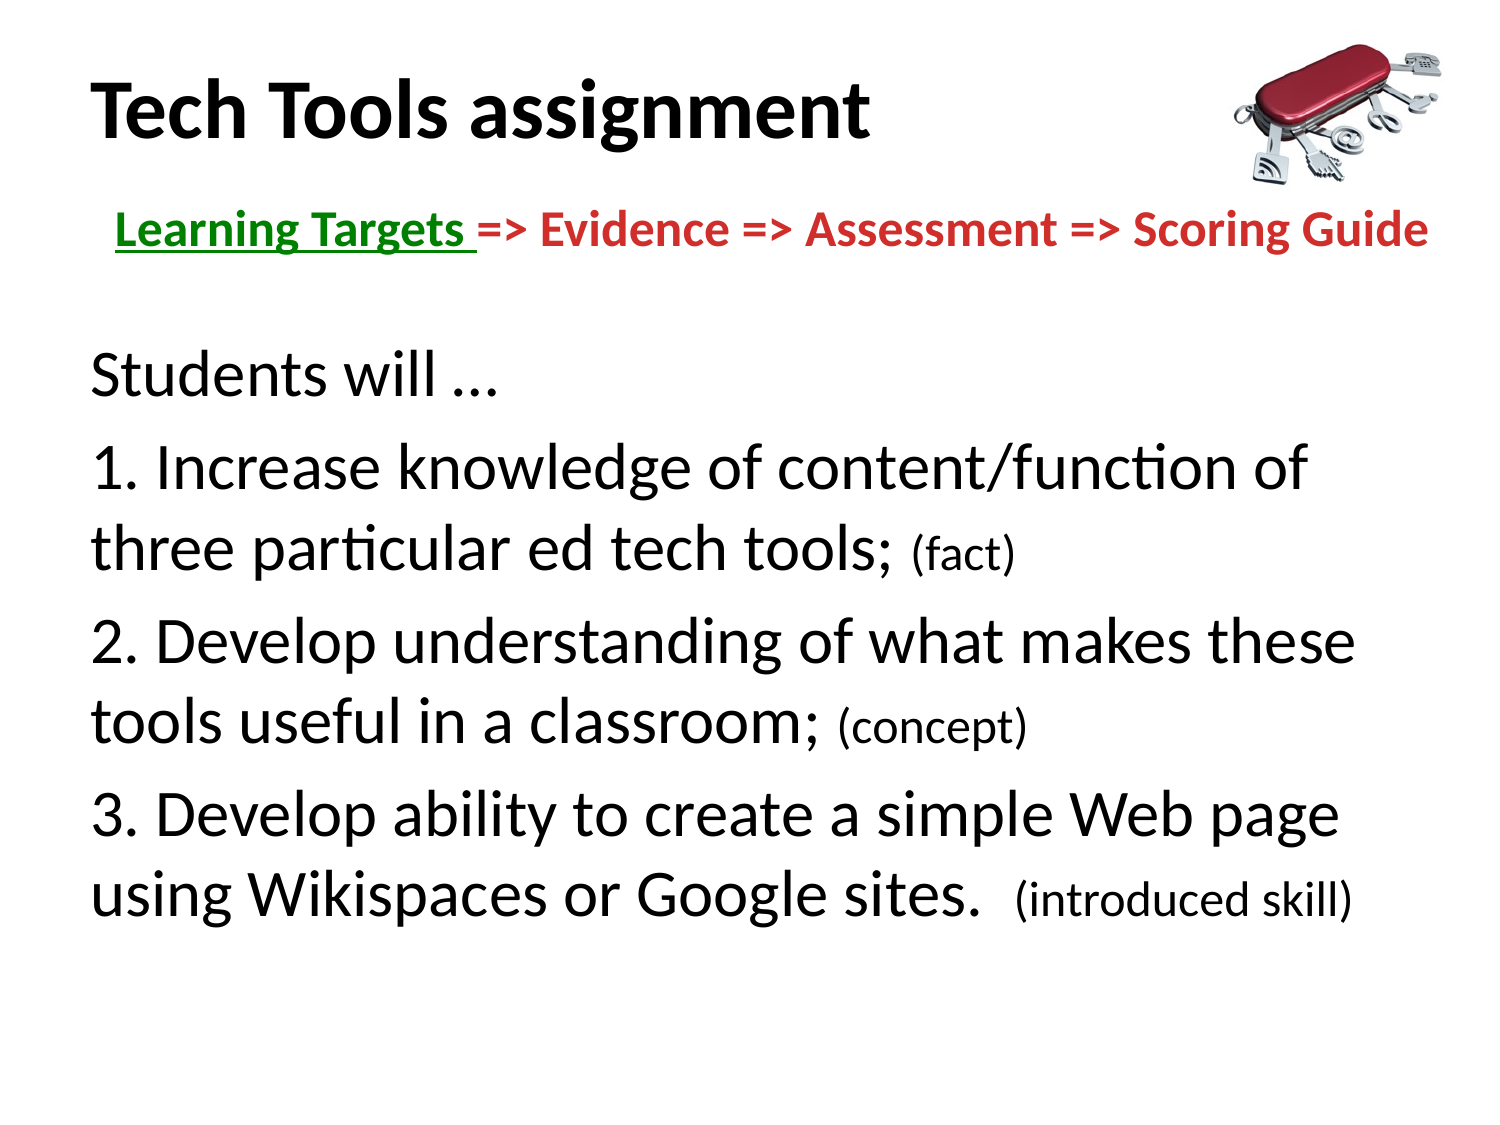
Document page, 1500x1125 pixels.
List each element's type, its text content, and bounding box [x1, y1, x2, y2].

list Students will … 1. Increase knowledge of content/function of three particular ed tech tools; (fact) 2. Develop understanding of what makes these tools useful in a classroom; (concept) 3. Develop ability to create a simple Web page using Wikispaces or Google sites. (introduced skill) [75, 322, 1425, 1005]
text_box Learning Targets => Evidence => Assessment => Scoring Guide [99, 166, 1451, 285]
picture [1221, 29, 1451, 201]
title Tech Tools assignment [75, 45, 1216, 163]
